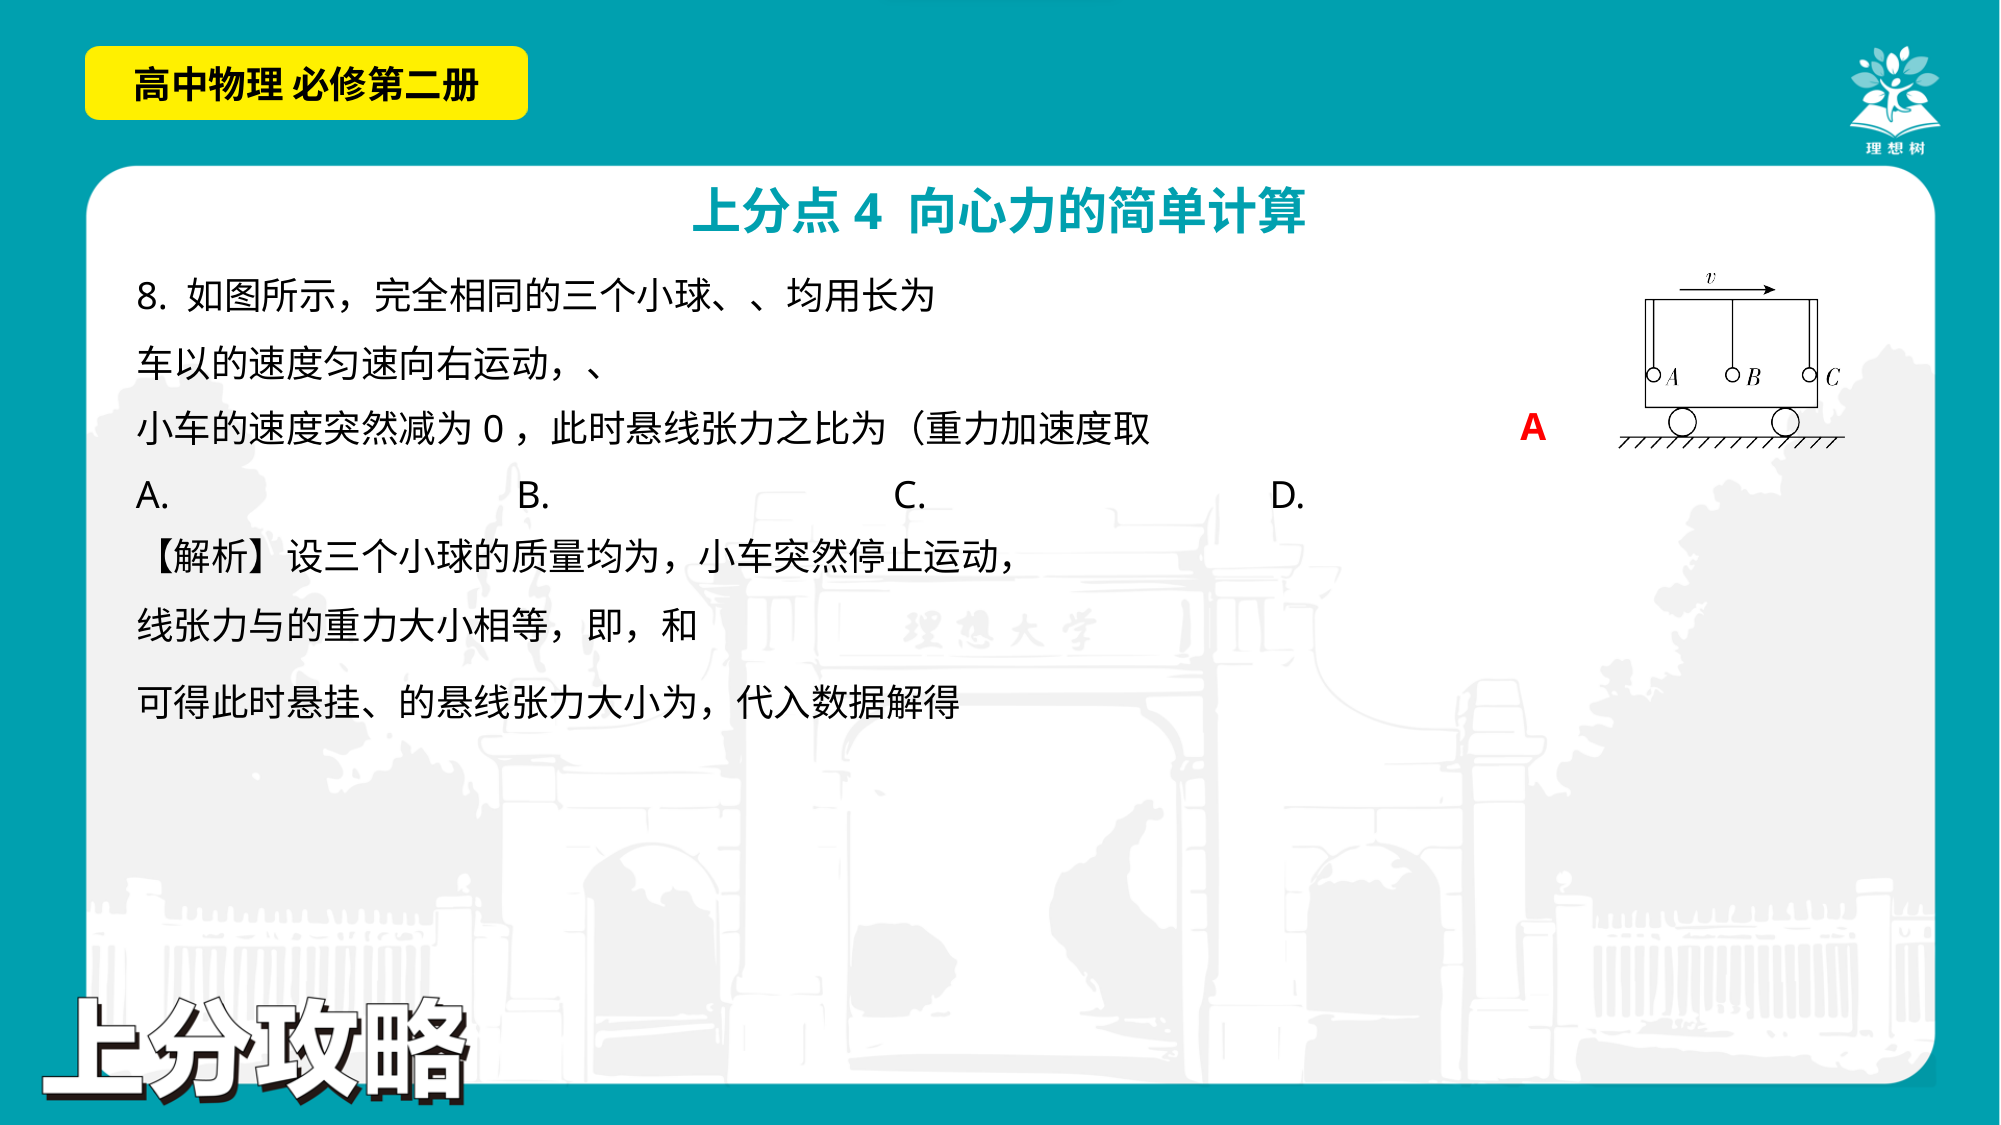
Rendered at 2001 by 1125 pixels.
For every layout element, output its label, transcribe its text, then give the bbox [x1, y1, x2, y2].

picture [0, 0, 2000, 1125]
text_box A [1506, 383, 1561, 442]
